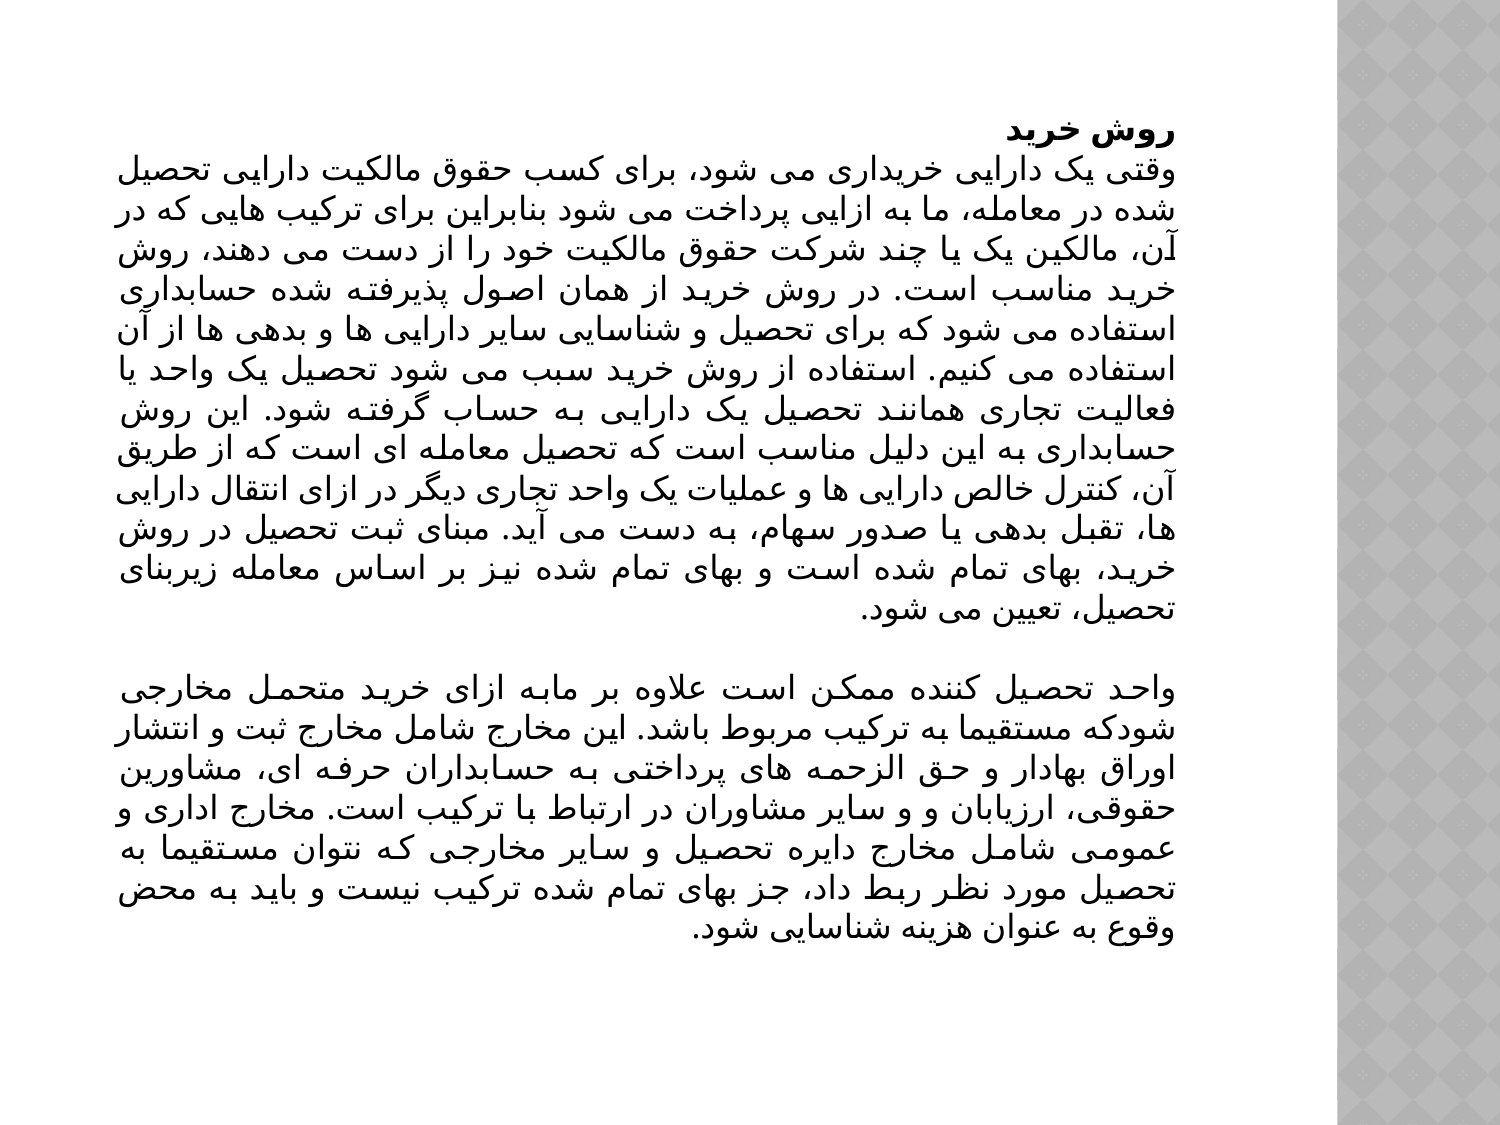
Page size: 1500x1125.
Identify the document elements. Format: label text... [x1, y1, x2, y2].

text_box روش خرید وقتی یک دارایی خریداری می شود، برای کسب حقوق مالکیت دارایی تحصیل شده در معامله، ما به ازایی پرداخت می شود بنابراین برای ترکیب هایی که در آن، مالکین یک یا چند شرکت حقوق مالکیت خود را از دست می دهند، روش خرید مناسب است. در روش خرید از همان اصول پذیرفته شده حسابداری استفاده می شود که برای تحصیل و شناسایی سایر دارایی ها و بدهی ها از آن استفاده می کنیم. استفاده از روش خرید سبب می شود تحصیل یک واحد یا فعالیت تجاری همانند تحصیل یک دارایی به حساب گرفته شود. این روش حسابداری به این دلیل مناسب است که تحصیل معامله ای است که از طریق آن، کنترل خالص دارایی ها و عملیات یک واحد تجاری دیگر در ازای انتقال دارایی ها، تقبل بدهی یا صدور سهام، به دست می آید. مبنای ثبت تحصیل در روش خرید، بهای تمام شده است و بهای تمام شده نیز بر اساس معامله زیربنای تحصیل، تعیین می شود. واحد تحصیل کننده ممکن است علاوه بر مابه ازای خرید متحمل مخارجی شودکه مستقیما به ترکیب مربوط باشد. این مخارج شامل مخارج ثبت و انتشار اوراق بهادار و حق الزحمه های پرداختی به حسابداران حرفه ای، مشاورین حقوقی، ارزیابان و و سایر مشاوران در ارتباط با ترکیب است. مخارج اداری و عمومی شامل مخارج دایره تحصیل و سایر مخارجی که نتوان مستقیما به تحصیل مورد نظر ربط داد، جز بهای تمام شده ترکیب نیست و باید به محض وقوع به عنوان هزینه شناسایی شود. [99, 99, 1192, 953]
